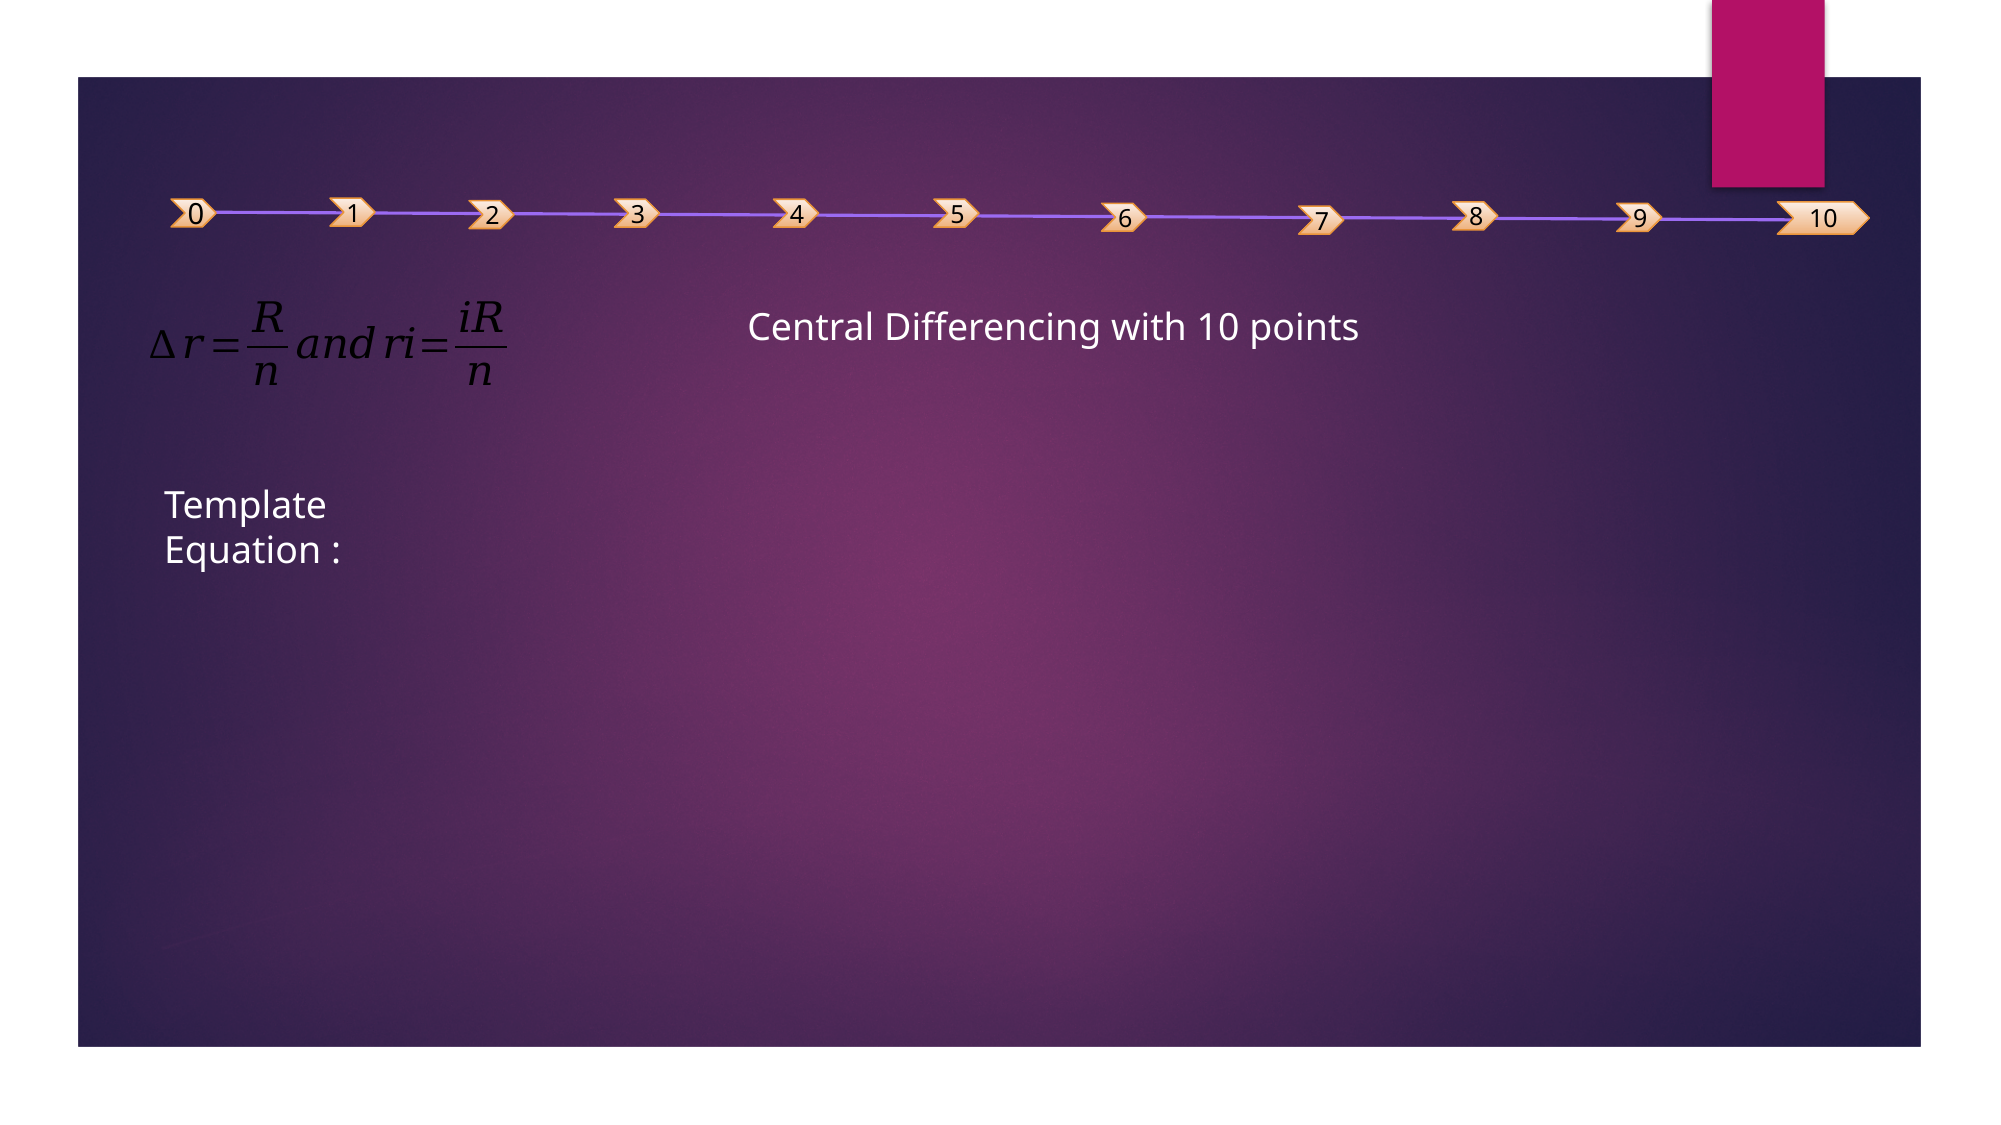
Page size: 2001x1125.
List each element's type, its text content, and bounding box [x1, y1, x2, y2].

text_box 3 [613, 198, 657, 209]
text_box 0 [170, 198, 214, 228]
text_box 5 [933, 198, 976, 209]
text_box 8 [1451, 201, 1493, 209]
text_box 4 [772, 198, 816, 209]
text_box 9 [1616, 202, 1655, 209]
text_box 7 [1297, 205, 1334, 209]
text_box 10 [1776, 201, 1870, 235]
text_box 1 [329, 197, 374, 209]
text_box 6 [1100, 202, 1140, 209]
text_box Template Equation : [149, 473, 527, 579]
text_box Central Differencing with 10 points [732, 295, 1640, 355]
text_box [192, 211, 1844, 221]
text_box 2 [468, 199, 510, 209]
